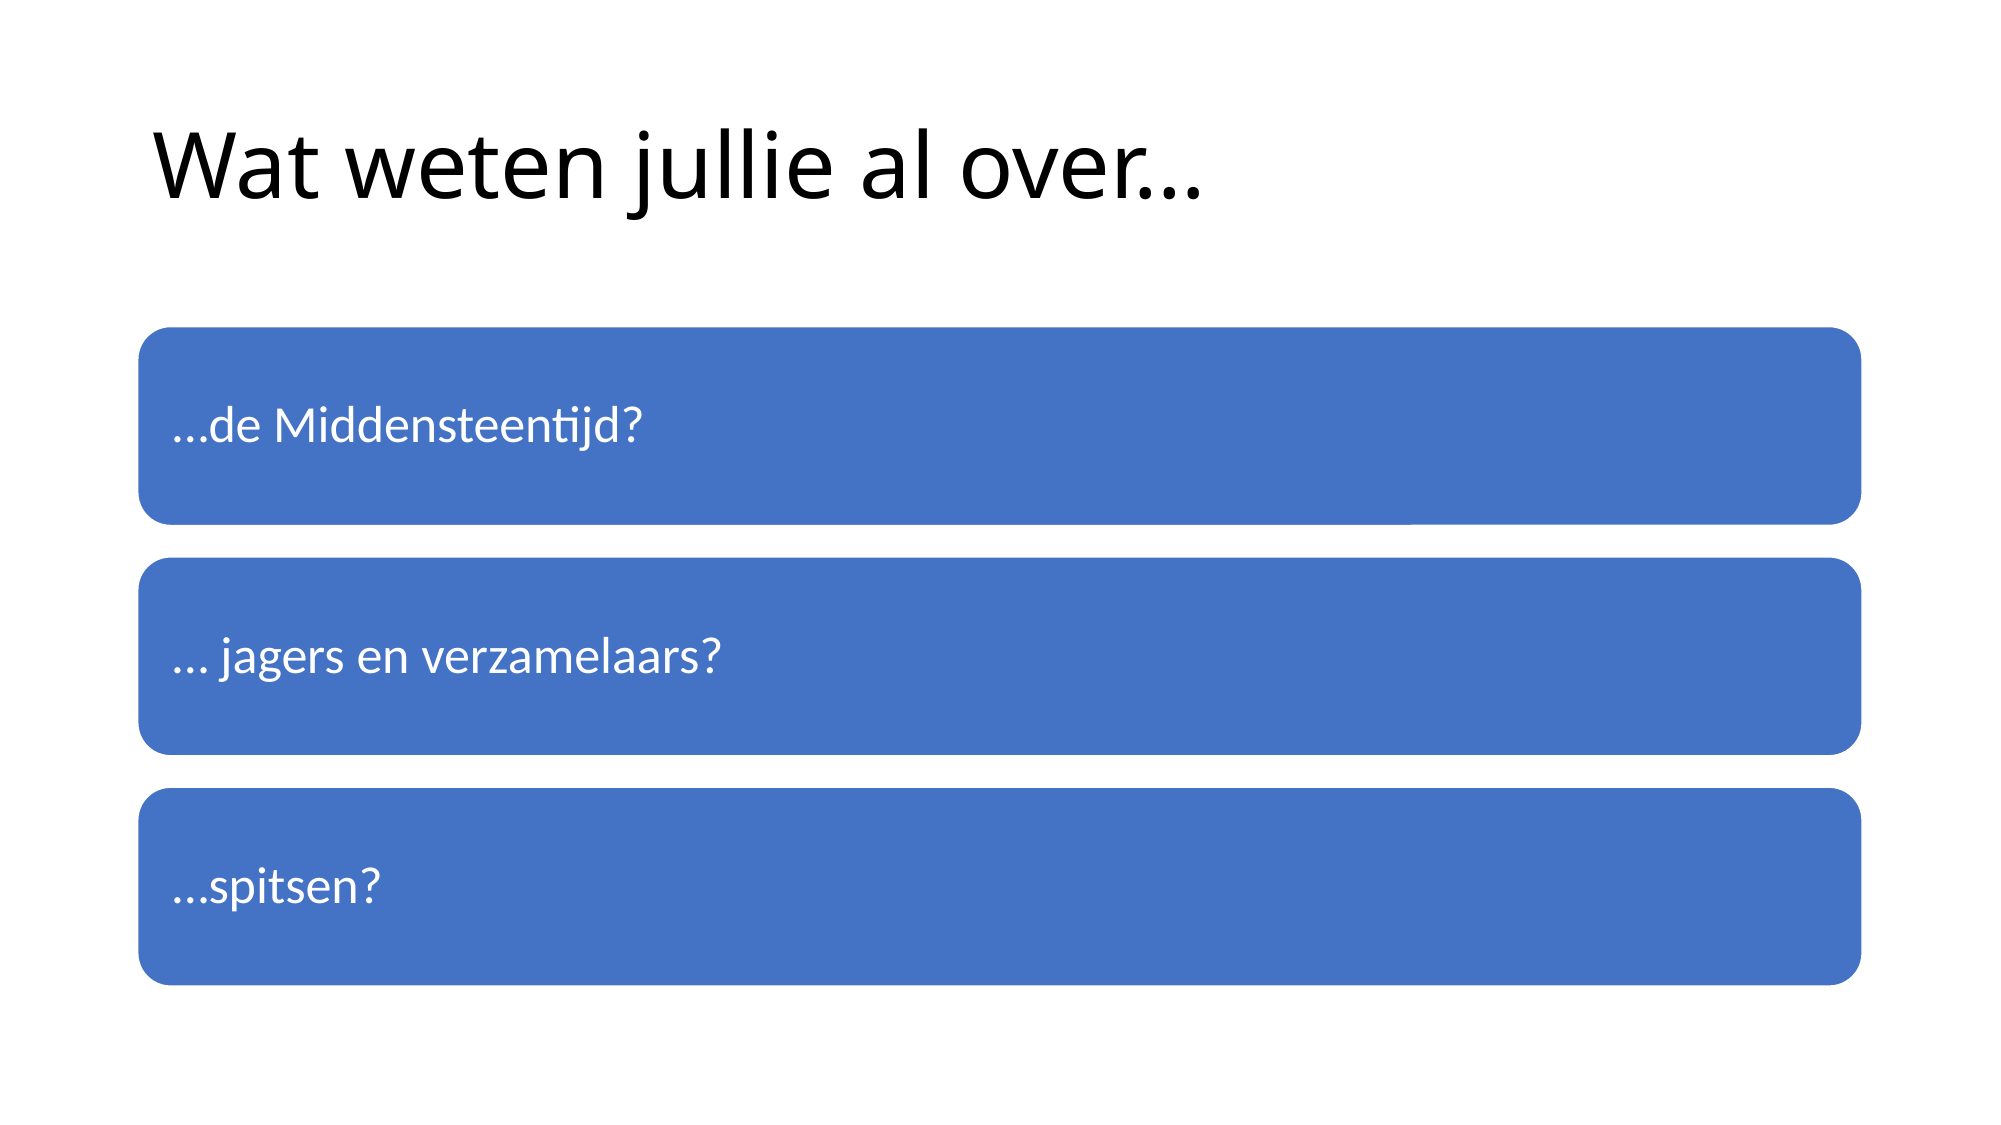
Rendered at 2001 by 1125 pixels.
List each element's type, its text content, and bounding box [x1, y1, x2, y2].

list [137, 299, 1863, 1014]
title Wat weten jullie al over… [137, 59, 1863, 278]
